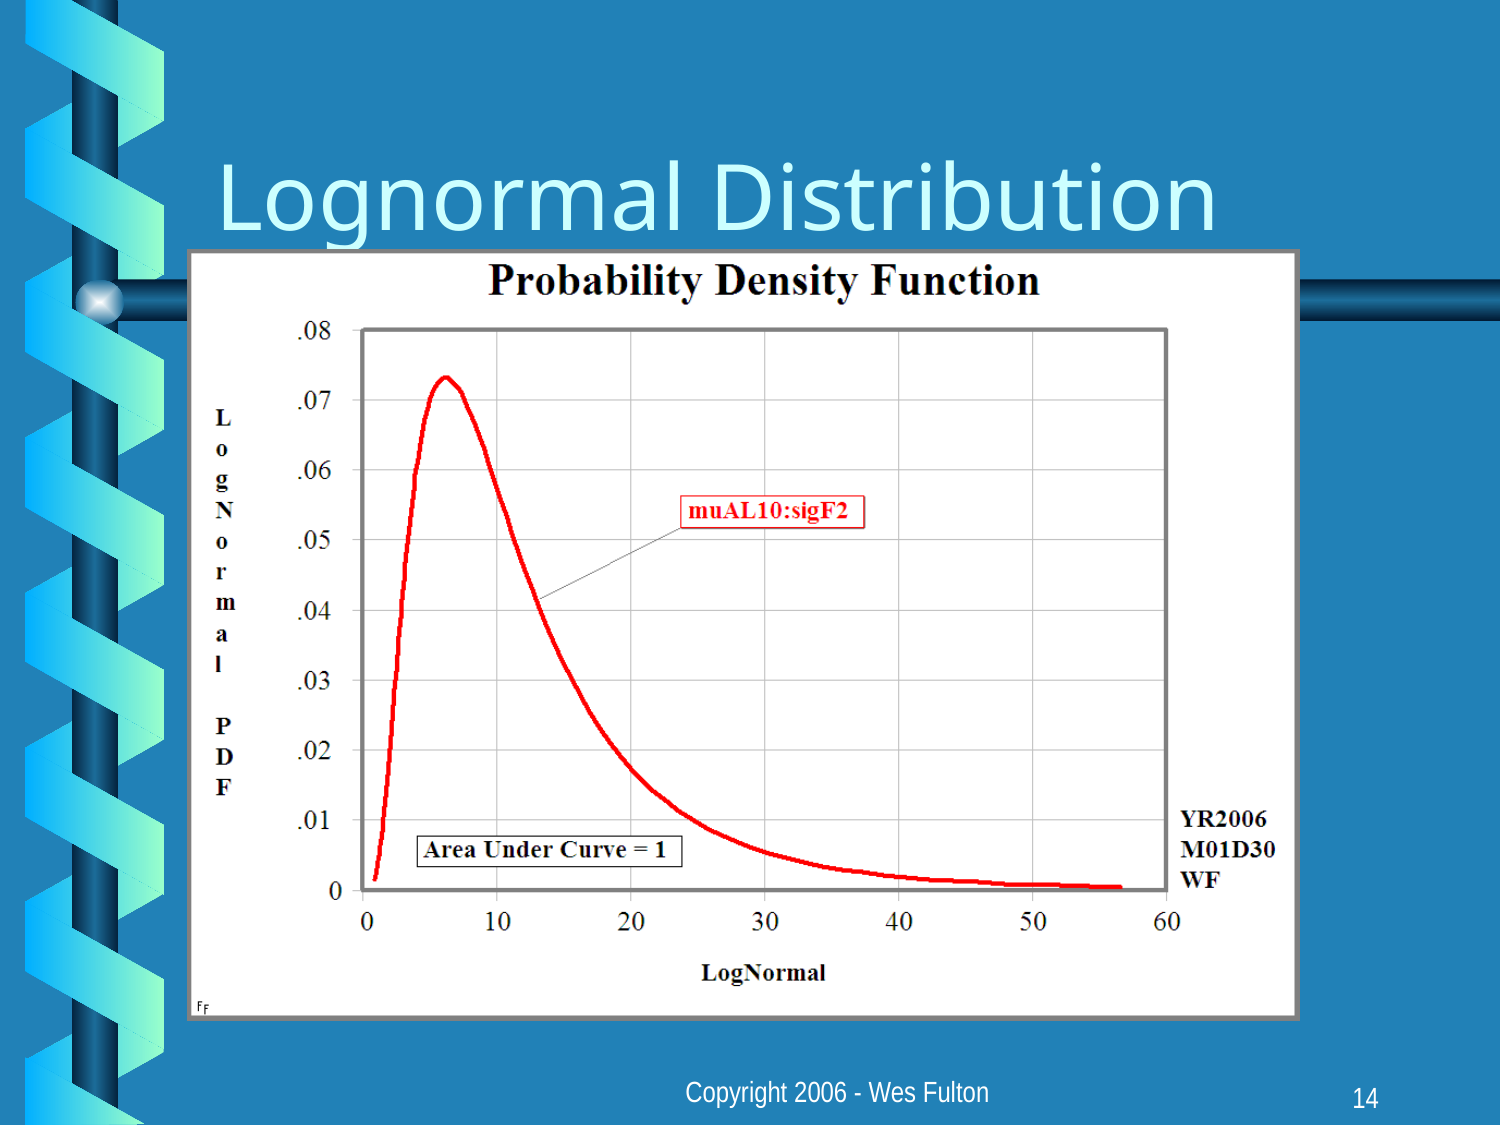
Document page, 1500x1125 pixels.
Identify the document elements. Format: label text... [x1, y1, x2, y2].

picture [187, 249, 1300, 1021]
slide_number 14 [1081, 1071, 1394, 1125]
footer Copyright 2006 - Wes Fulton [600, 1065, 1075, 1122]
title Lognormal Distribution [200, 68, 1475, 257]
